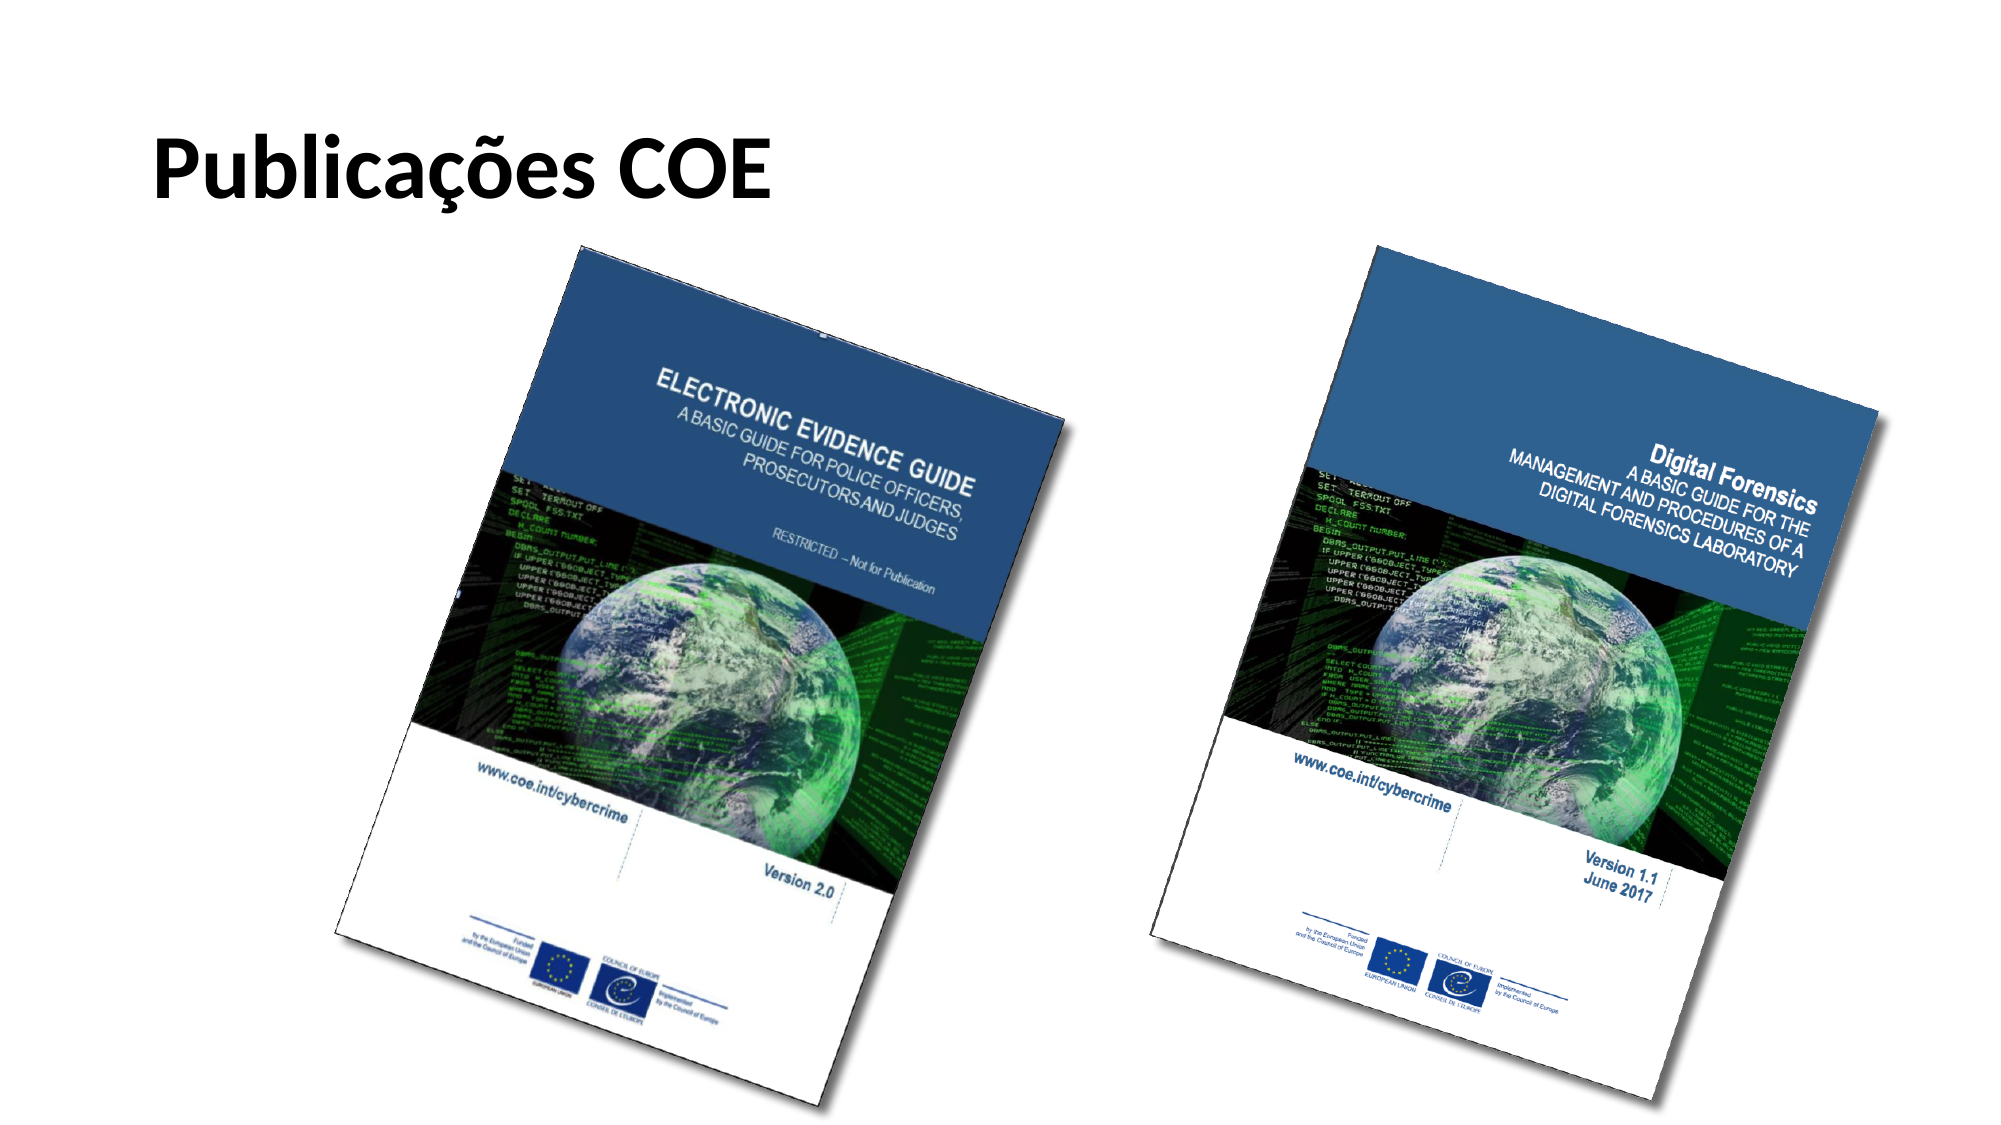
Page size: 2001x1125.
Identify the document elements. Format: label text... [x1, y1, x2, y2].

title Publicações COE [137, 59, 1863, 278]
picture [1150, 638, 1248, 968]
picture [1778, 378, 1878, 715]
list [1248, 308, 1778, 1036]
picture [335, 246, 1065, 1107]
picture [1458, 1036, 1672, 1100]
picture [1357, 245, 1564, 308]
